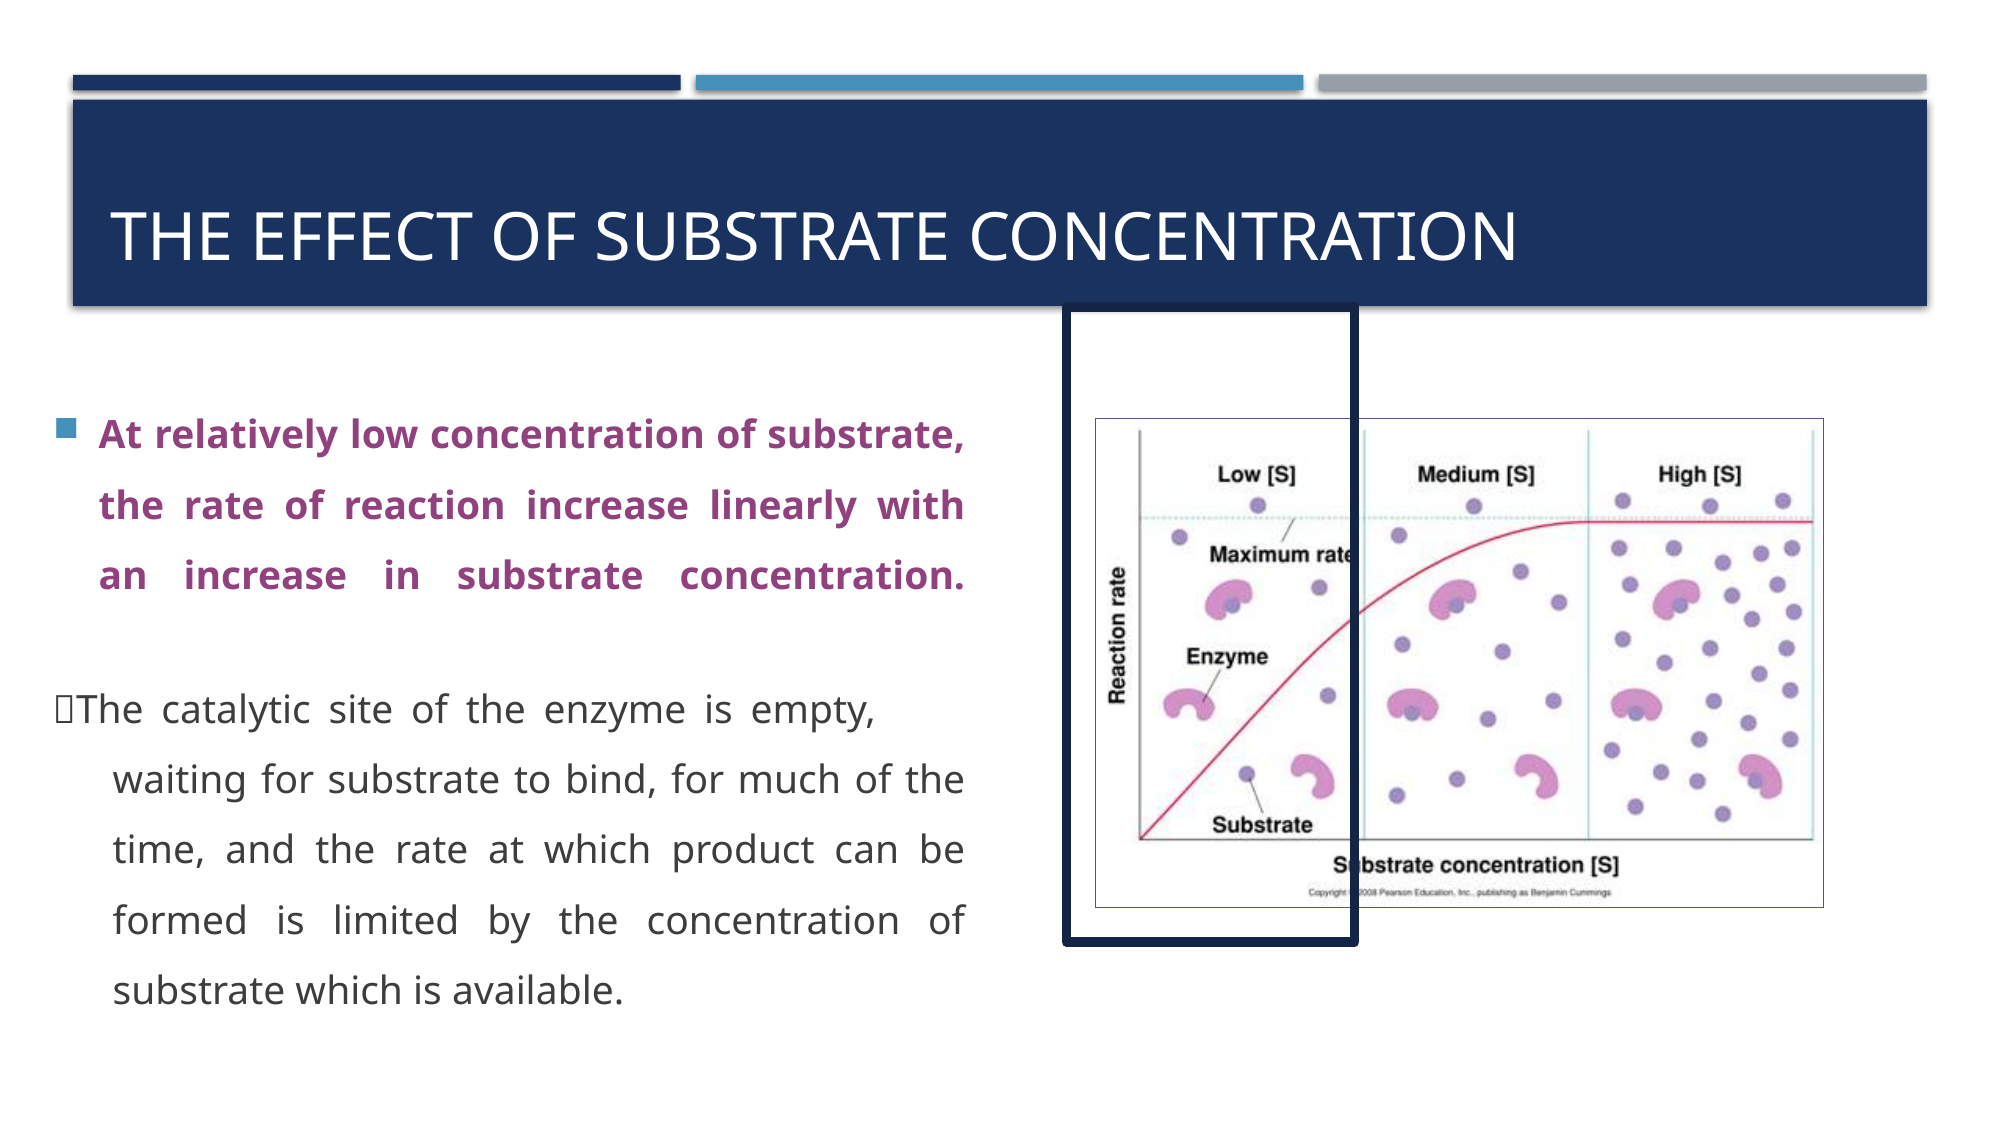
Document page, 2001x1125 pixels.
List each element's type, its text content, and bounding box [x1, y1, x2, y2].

text_box [1065, 305, 1356, 944]
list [1095, 418, 1825, 909]
list At relatively low concentration of substrate, the rate of reaction increase linearly with an increase in substrate concentration. The catalytic site of the enzyme is empty, waiting for substrate to bind, for much of the time, and the rate at which product can be formed is limited by the concentration of substrate which is available. [37, 344, 981, 1055]
title The effect of substrate concentration [95, 119, 1905, 282]
